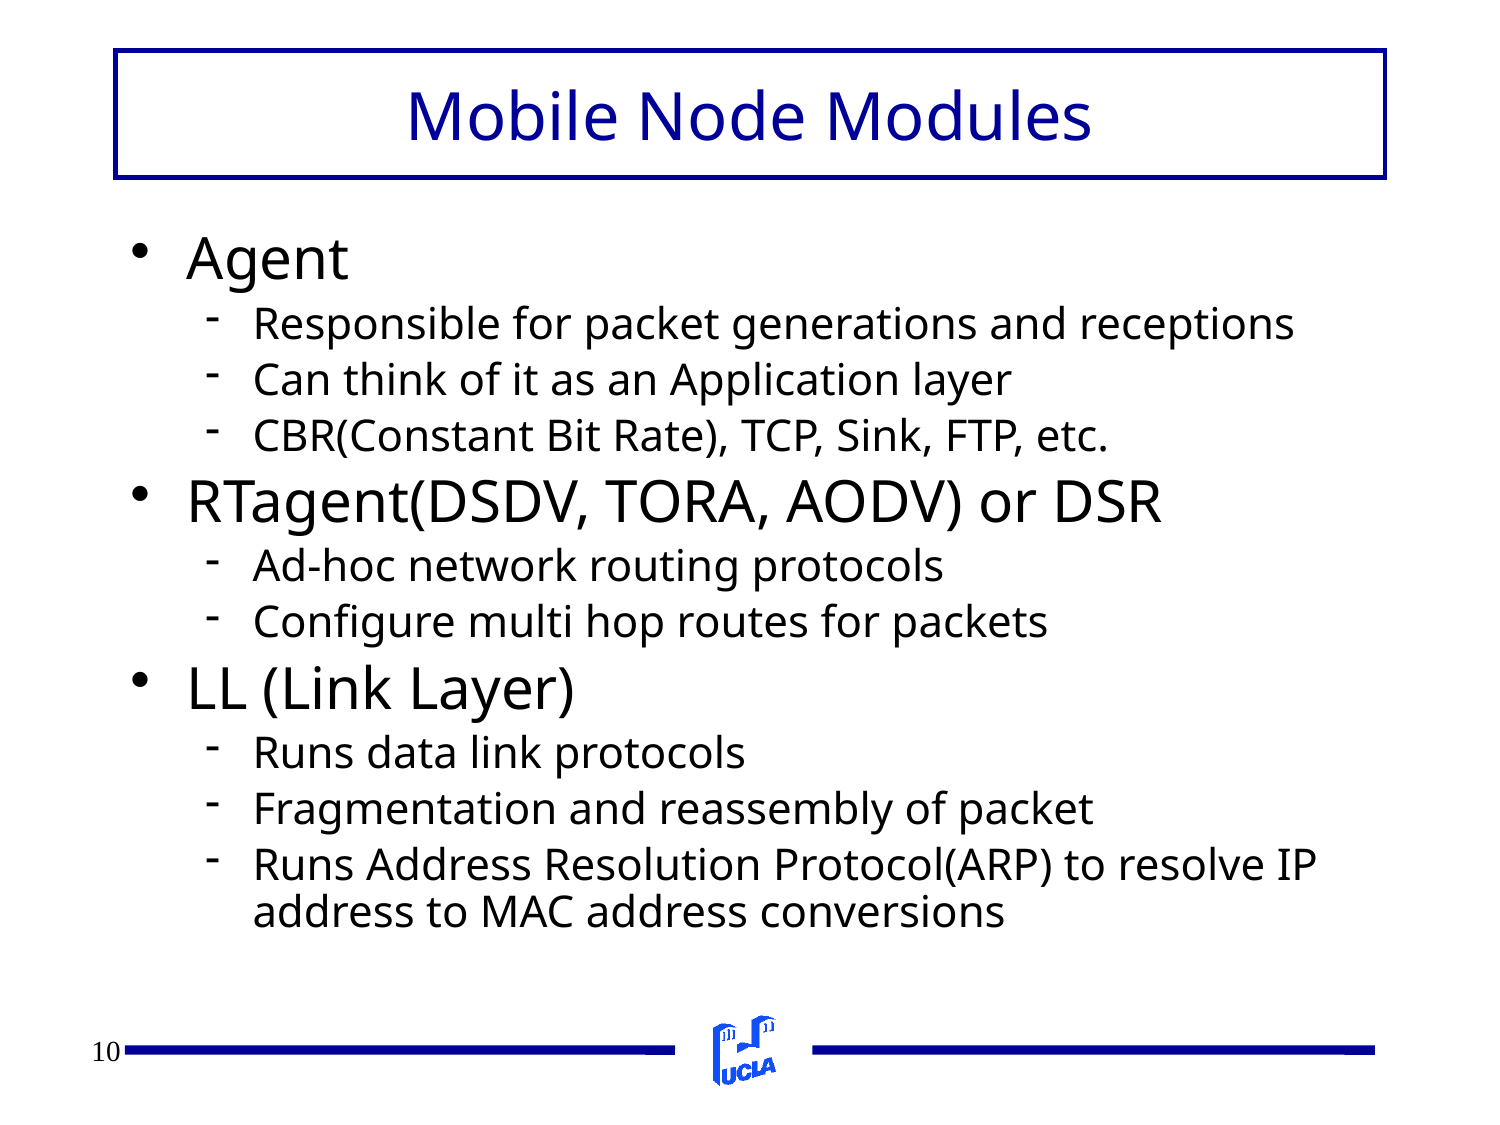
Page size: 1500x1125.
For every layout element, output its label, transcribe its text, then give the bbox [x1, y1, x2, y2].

title Mobile Node Modules [113, 48, 1387, 180]
list Agent Responsible for packet generations and receptions Can think of it as an Application layer CBR(Constant Bit Rate), TCP, Sink, FTP, etc. RTagent(DSDV, TORA, AODV) or DSR Ad-hoc network routing protocols Configure multi hop routes for packets LL (Link Layer) Runs data link protocols Fragmentation and reassembly of packet Runs Address Resolution Protocol(ARP) to resolve IP address to MAC address conversions [115, 221, 1386, 1001]
picture [704, 1012, 785, 1090]
slide_number 10 [62, 1024, 151, 1076]
